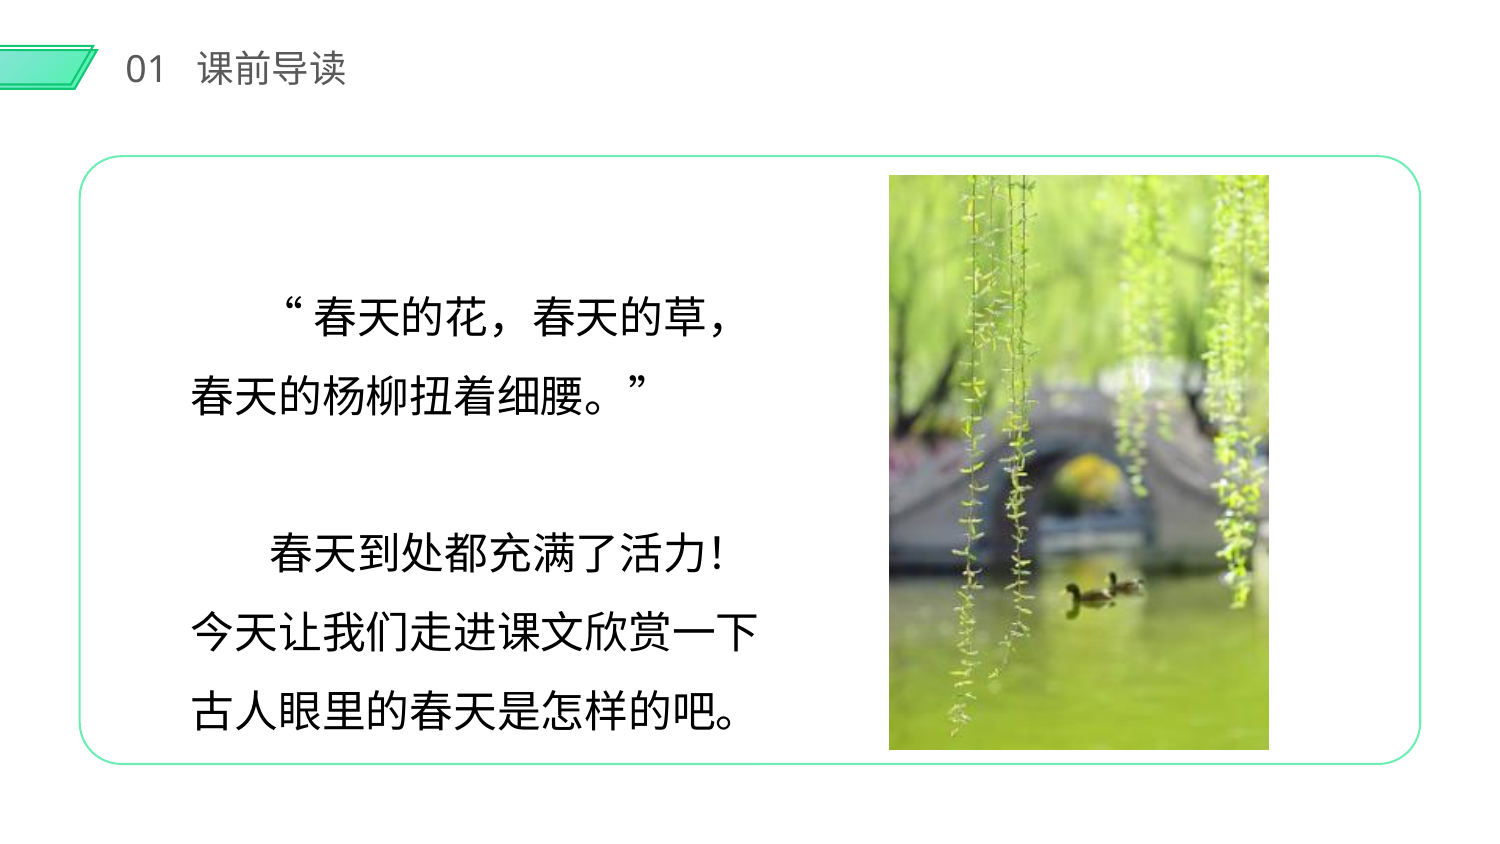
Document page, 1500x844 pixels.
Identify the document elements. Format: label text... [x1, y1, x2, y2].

text_box “春天的花，春天的草， 春天的杨柳扭着细腰。” 春天到处都充满了活力！今天让我们走进课文欣赏一下古人眼里的春天是怎样的吧。 [179, 257, 780, 742]
list 01 课前导读 [114, 44, 507, 99]
picture [889, 175, 1269, 750]
